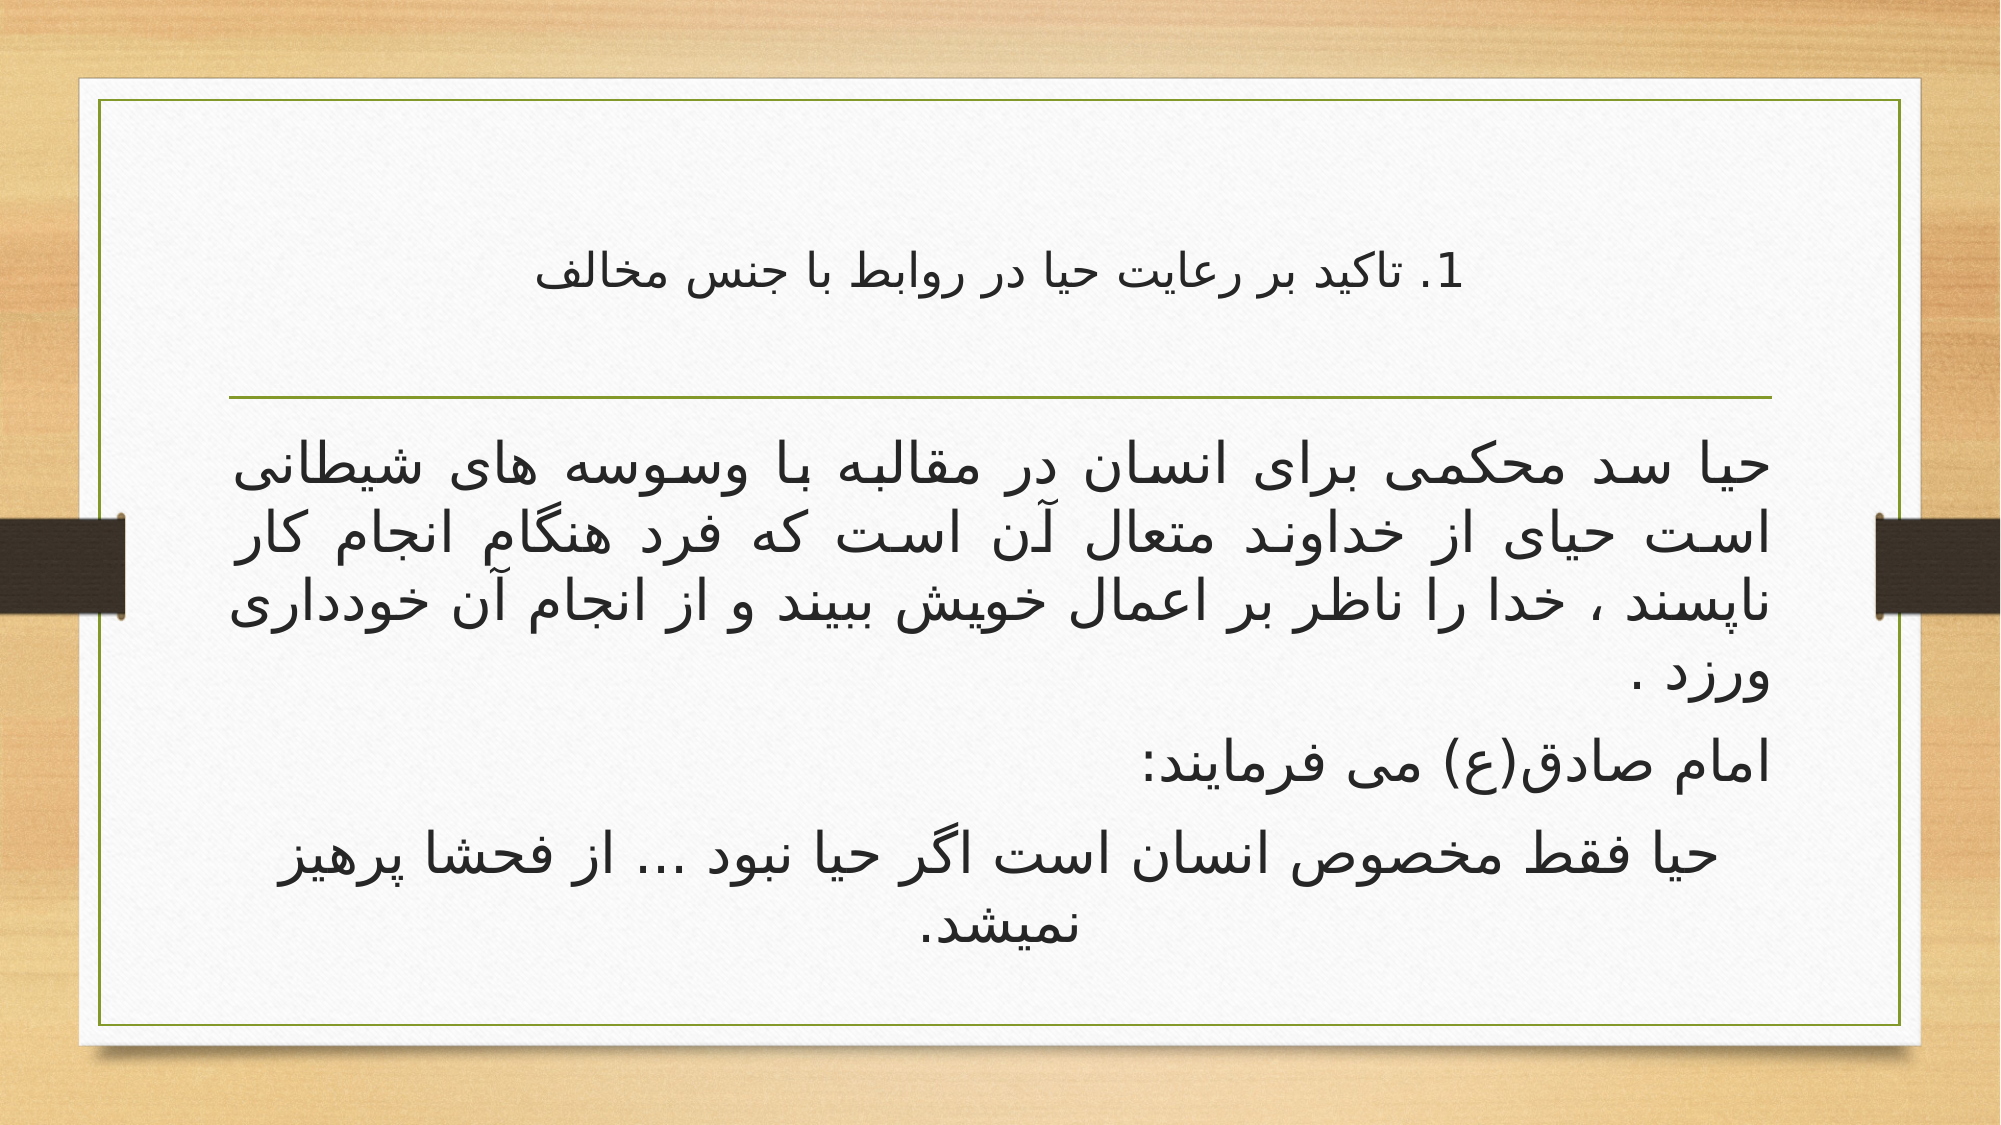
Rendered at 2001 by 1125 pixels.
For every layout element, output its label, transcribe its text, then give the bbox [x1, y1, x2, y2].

picture [0, 0, 2001, 1125]
title 1. تاکید بر رعایت حیا در روابط با جنس مخالف [212, 161, 1788, 375]
list حیا سد محکمی برای انسان در مقالبه با وسوسه های شیطانی است حیای از خداوند متعال آن است که فرد هنگام انجام کار ناپسند ، خدا را ناظر بر اعمال خویش ببیند و از انجام آن خودداری ورزد . امام صادق(ع) می فرمایند: حیا فقط مخصوص انسان است اگر حیا نبود ... از فحشا پرهیز نمیشد. [212, 419, 1788, 964]
